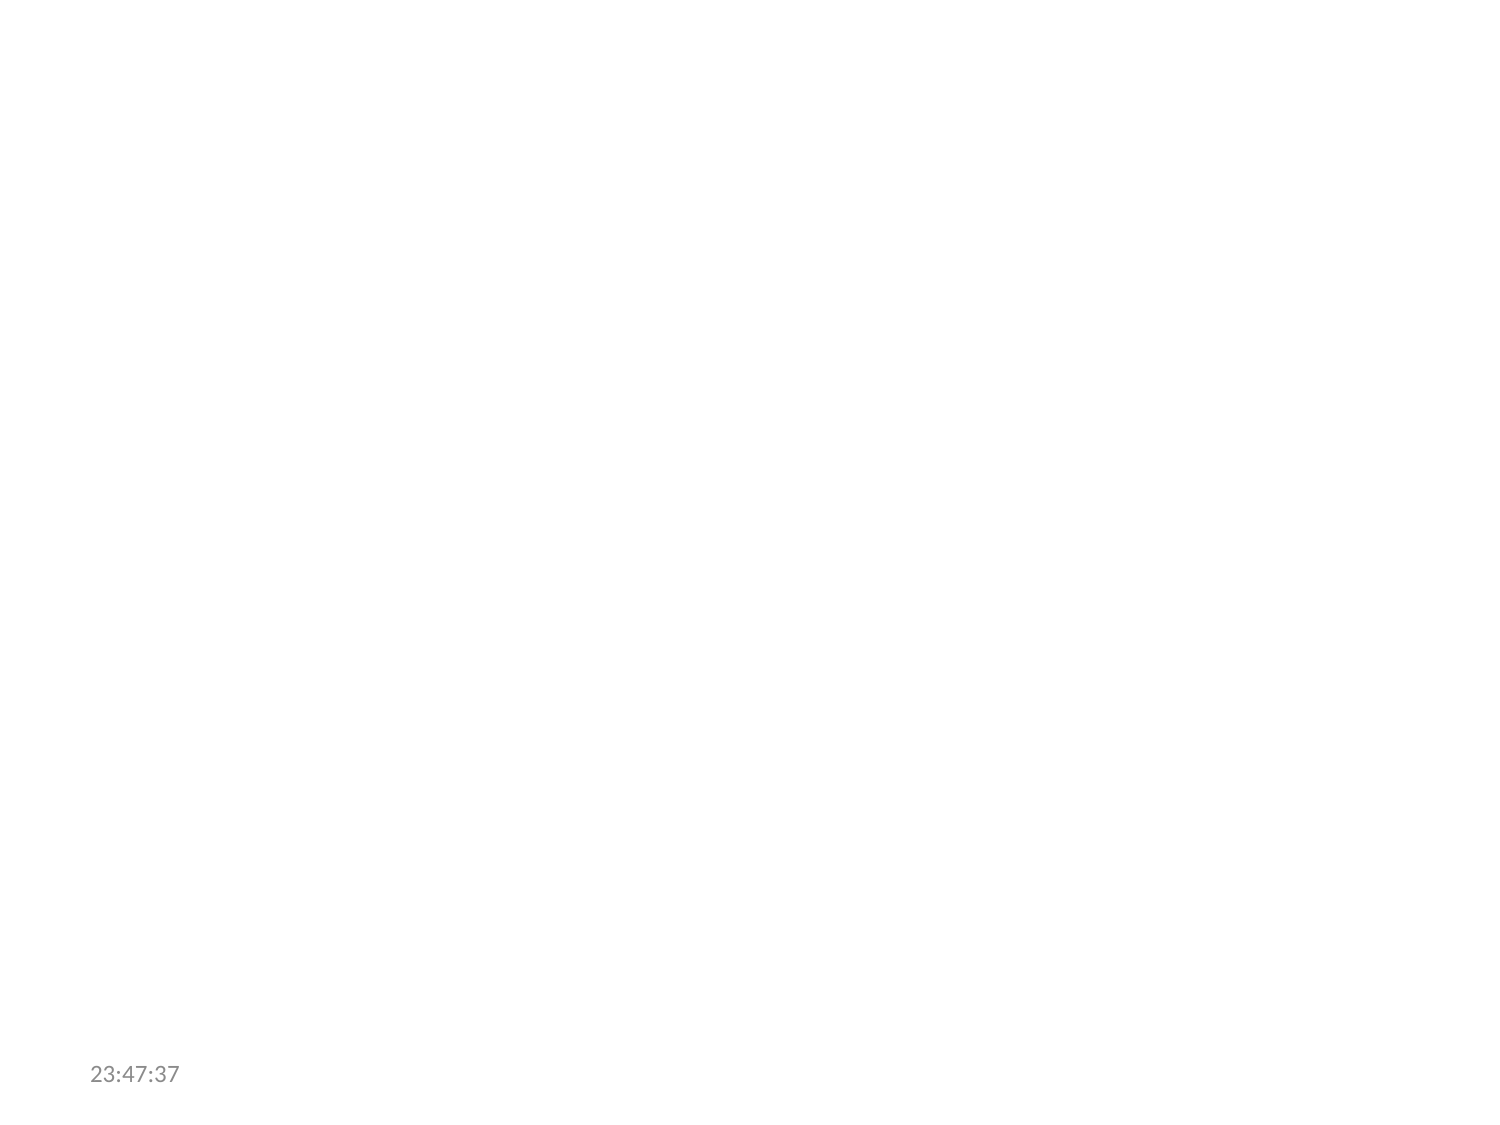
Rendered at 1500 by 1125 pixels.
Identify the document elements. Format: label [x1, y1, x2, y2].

slide_number [75, 1042, 425, 1103]
